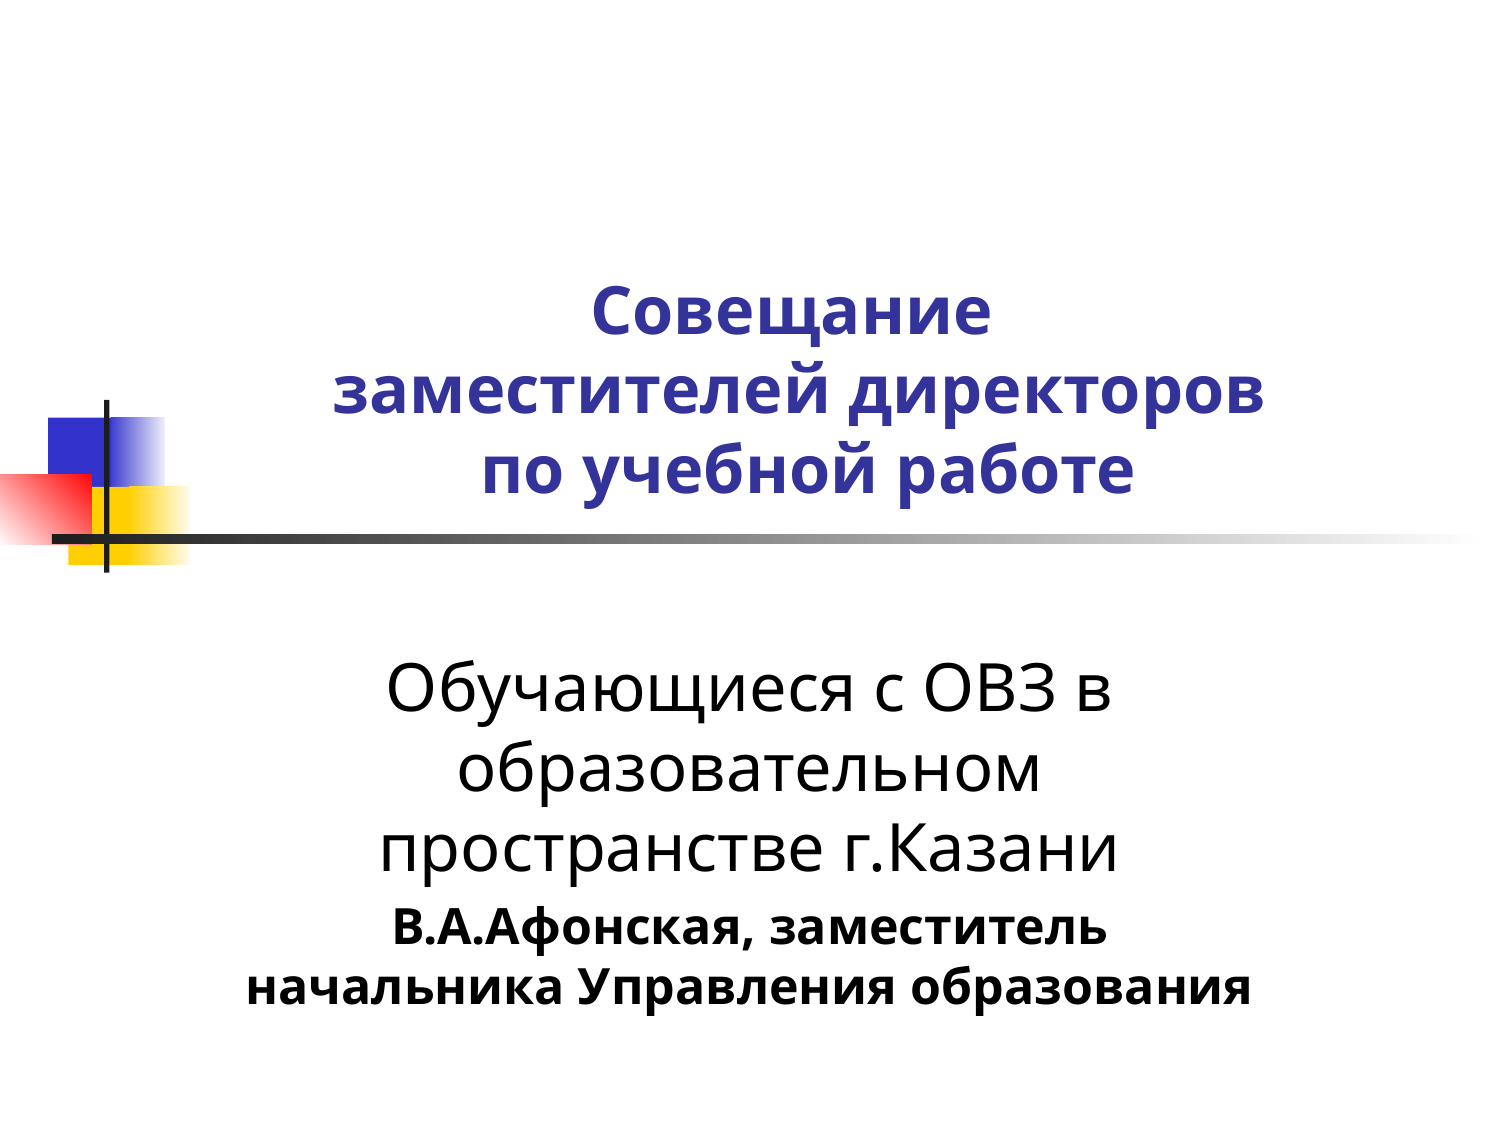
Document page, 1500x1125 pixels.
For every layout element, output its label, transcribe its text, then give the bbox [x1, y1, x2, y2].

subtitle Обучающиеся с ОВЗ в образовательном пространстве г.Казани В.А.Афонская, заместитель начальника Управления образования [224, 637, 1276, 926]
title Совещание заместителей директоров по учебной работе [162, 274, 1438, 516]
